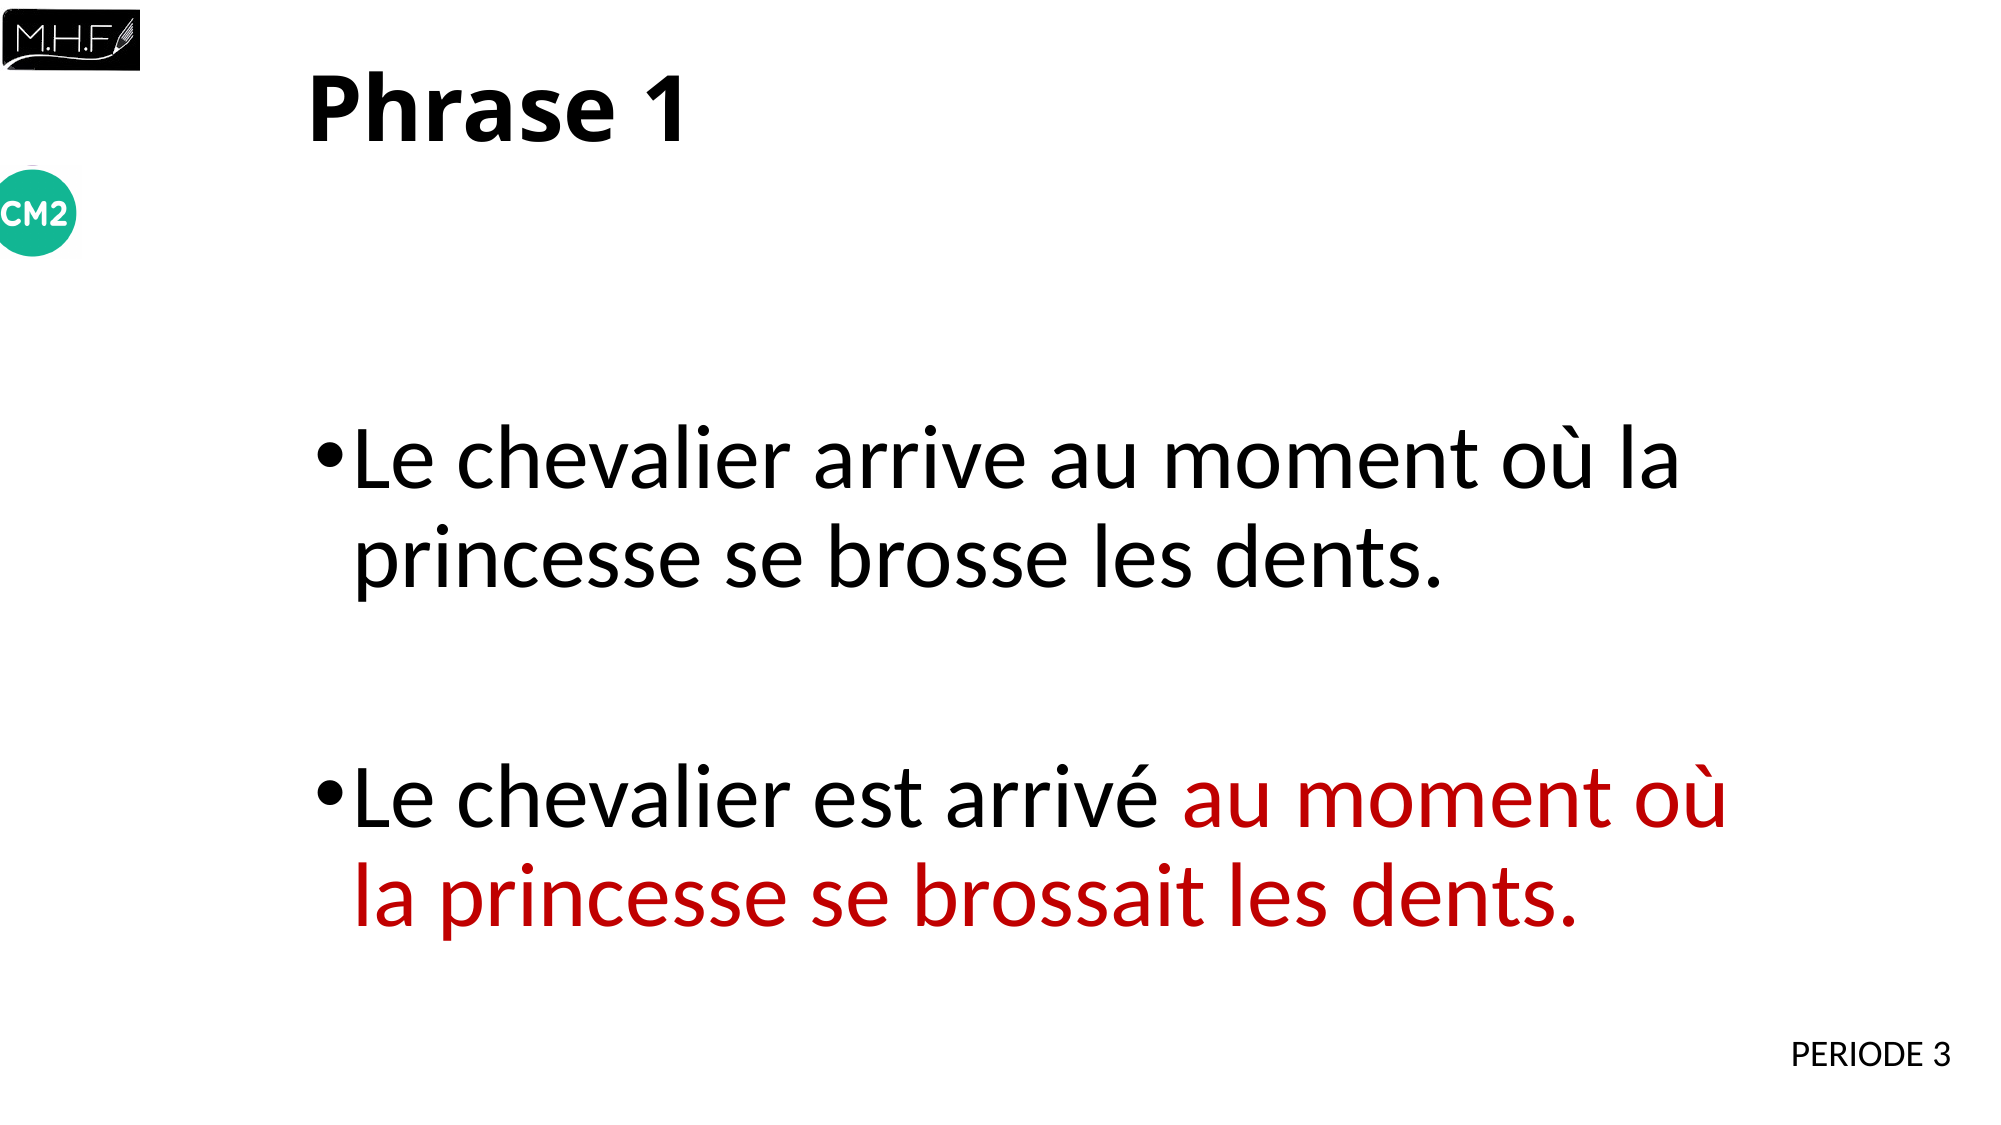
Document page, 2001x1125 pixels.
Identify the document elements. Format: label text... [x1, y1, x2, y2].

picture [0, 165, 82, 259]
picture [0, 7, 140, 74]
list Le chevalier arrive au moment où la princesse se brosse les dents. Le chevalier est arrivé au moment où la princesse se brossait les dents. [299, 401, 1781, 994]
text_box PERIODE 3 [1362, 1021, 1967, 1082]
title Phrase 1 [290, 3, 1837, 221]
